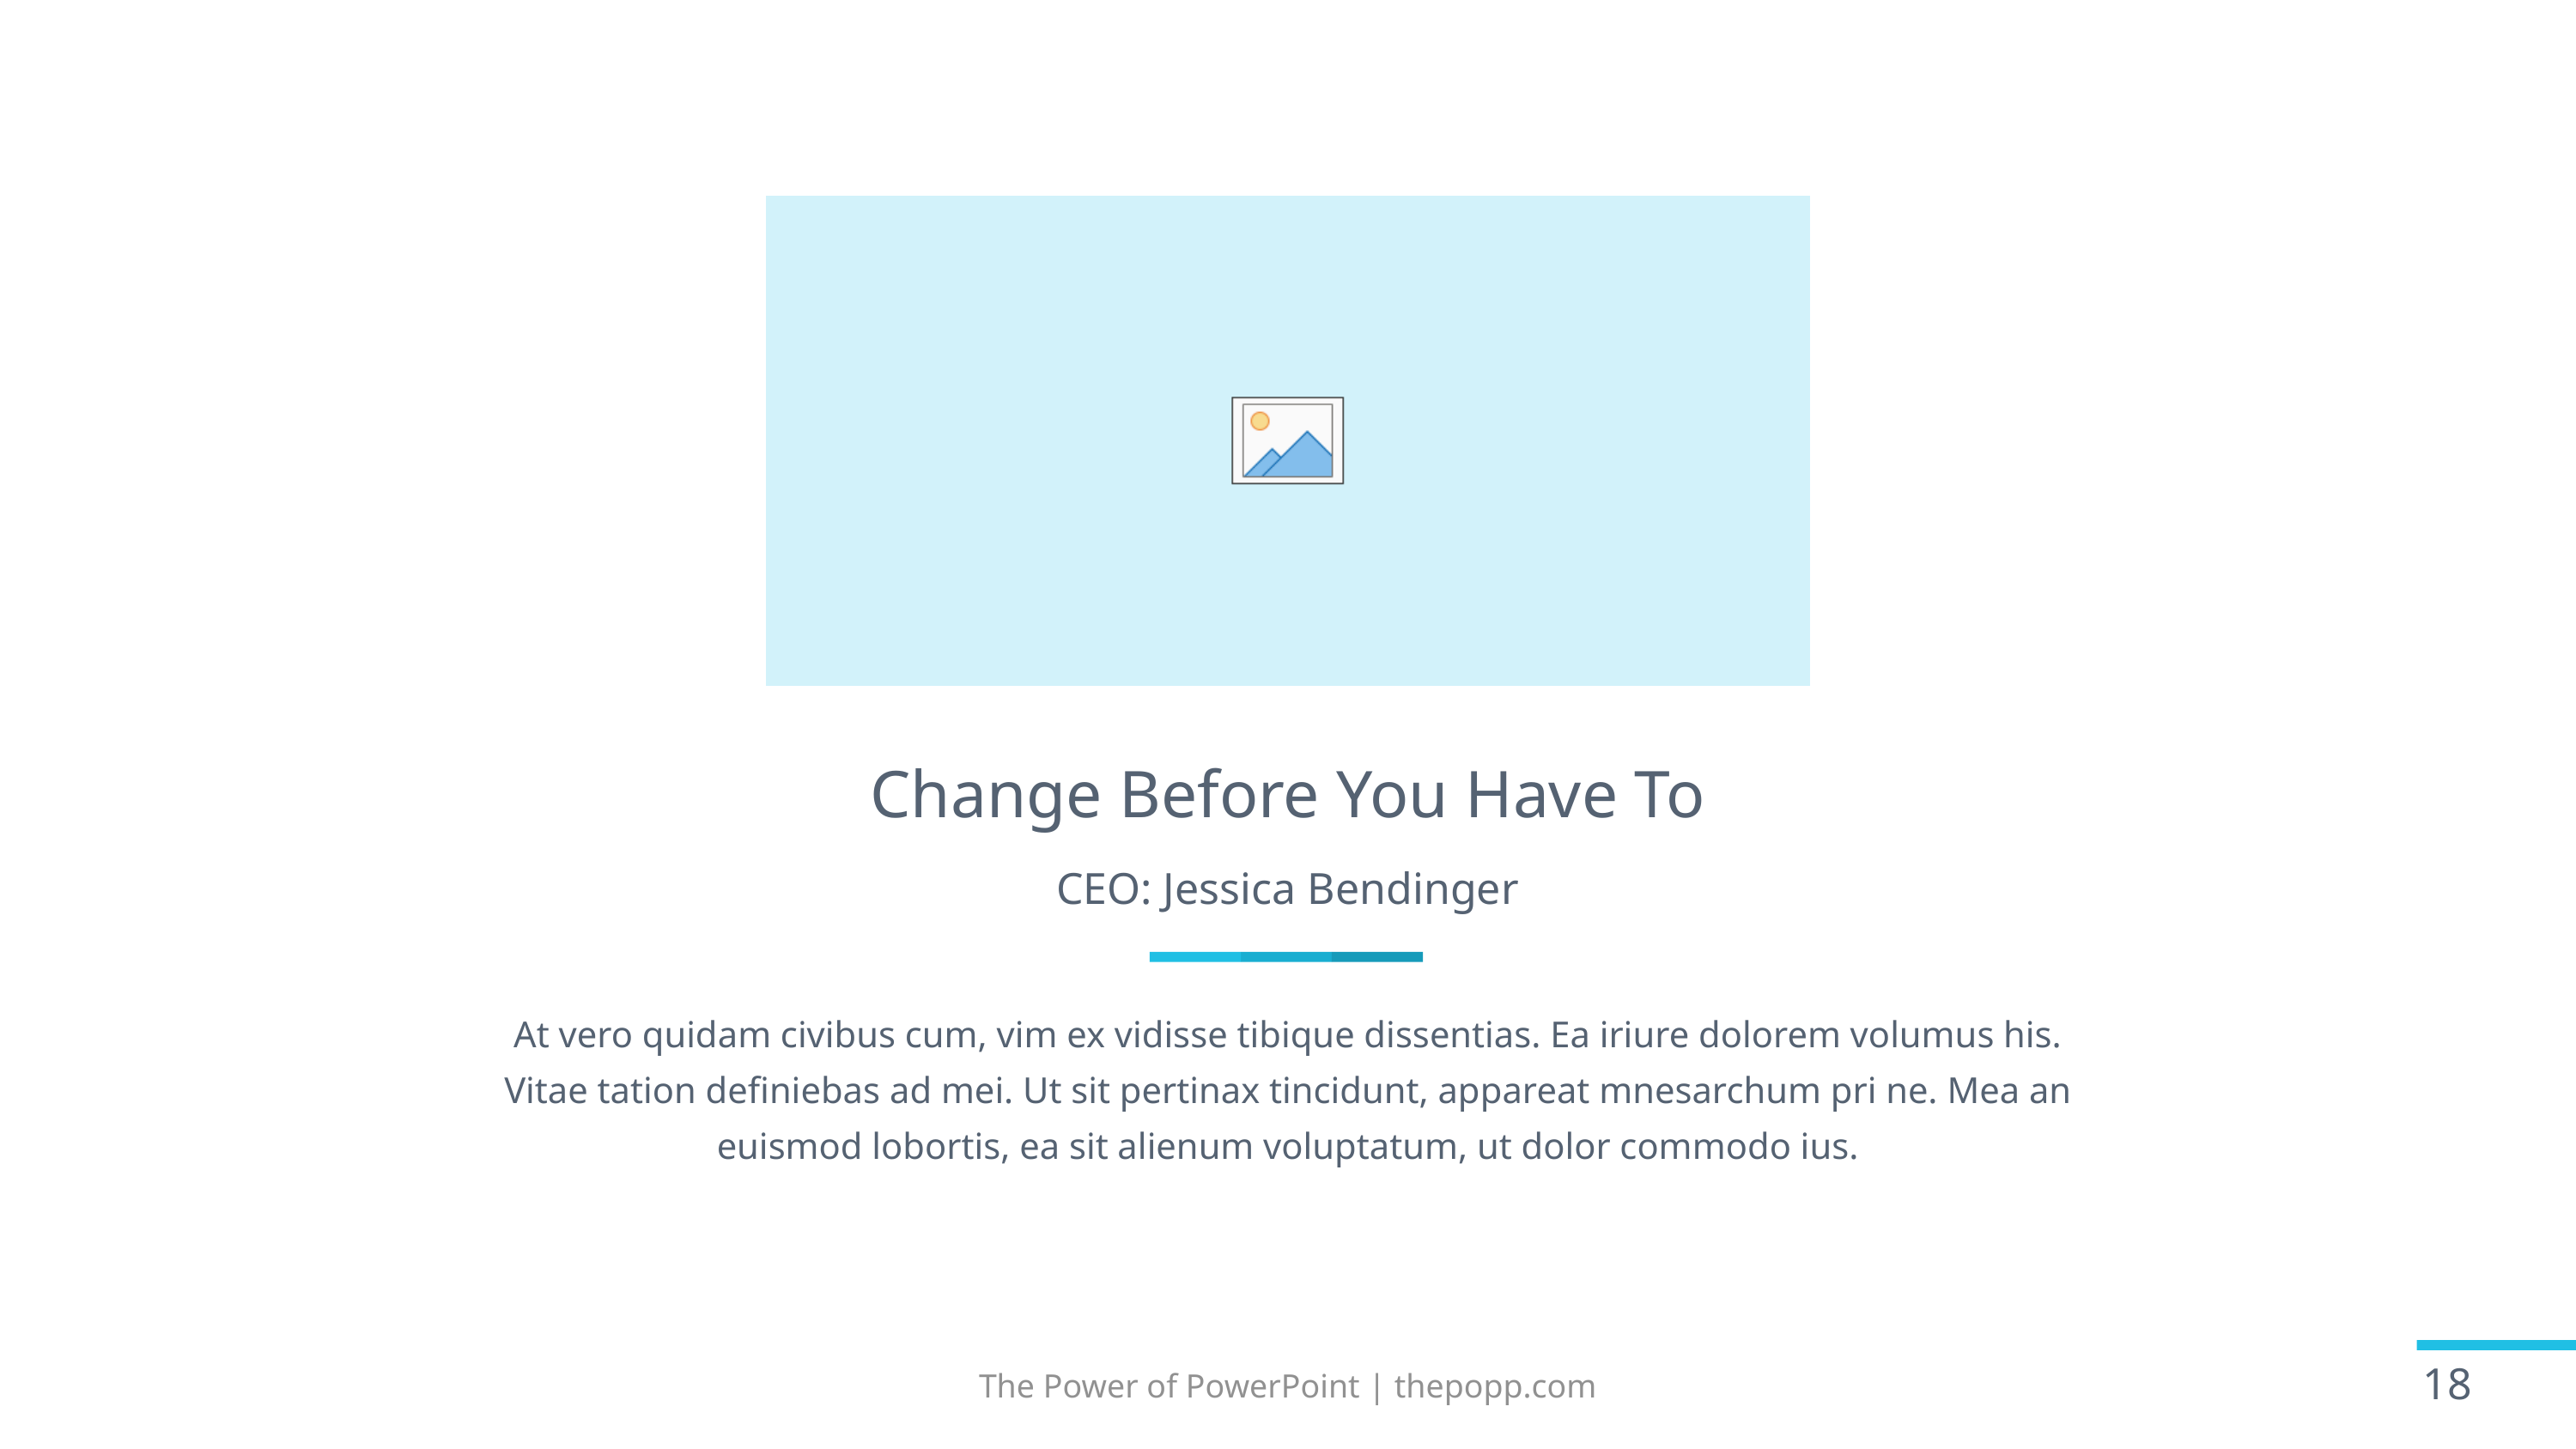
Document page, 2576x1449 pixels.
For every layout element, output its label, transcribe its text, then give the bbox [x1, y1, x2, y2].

slide_number 18 [2409, 1351, 2576, 1421]
list At vero quidam civibus cum, vim ex vidisse tibique dissentias. Ea iriure dolorem volumus his. Vitae tation definiebas ad mei. Ut sit pertinax tincidunt, appareat mnesarchum pri ne. Mea an euismod lobortis, ea sit alienum voluptatum, ut dolor commodo ius. [484, 992, 2092, 1270]
list CEO: Jessica Bendinger [402, 839, 2174, 943]
list Change Before You Have To [402, 739, 2174, 837]
picture [766, 196, 1810, 686]
footer The Power of PowerPoint | thepopp.com [853, 1349, 1723, 1427]
